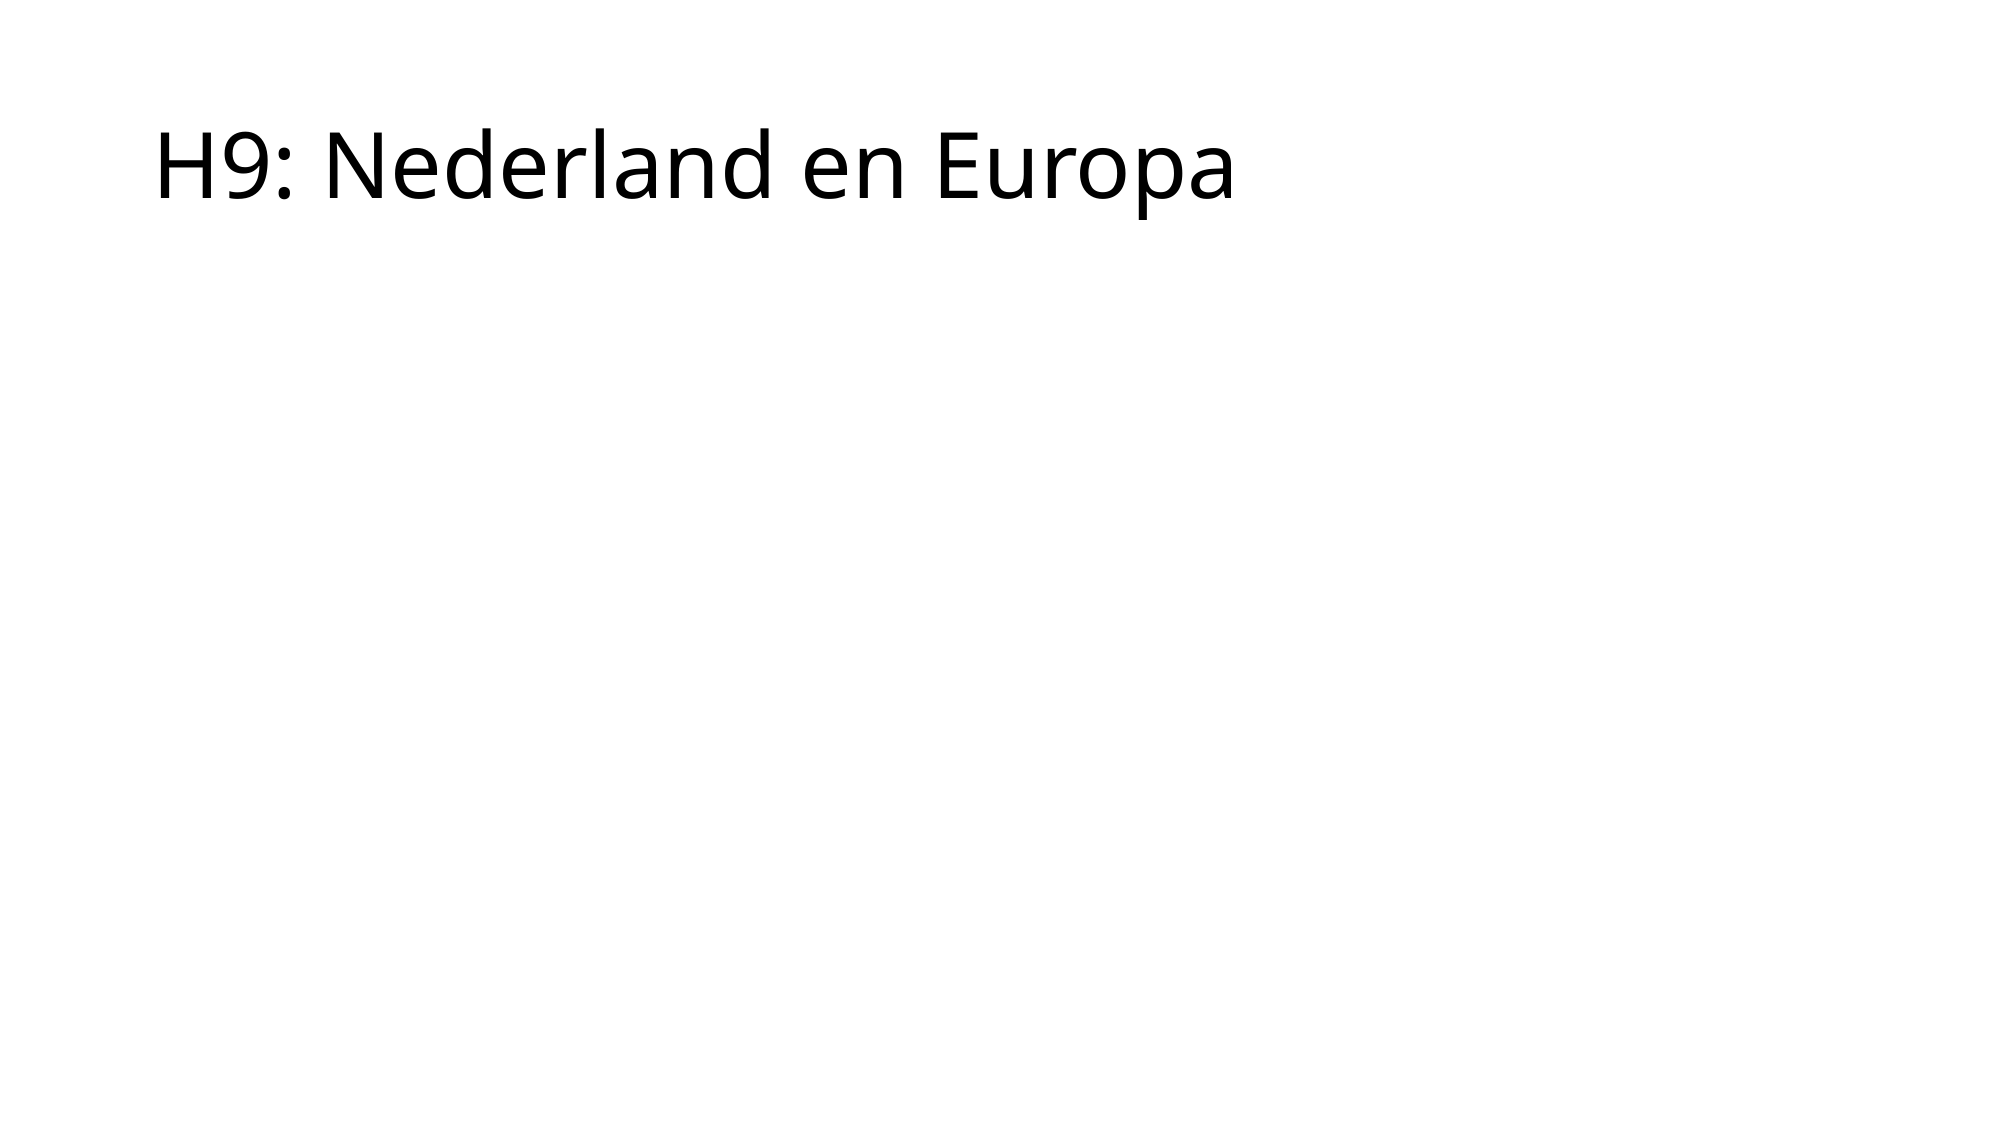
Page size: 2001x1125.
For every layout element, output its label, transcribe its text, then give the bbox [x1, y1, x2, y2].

title H9: Nederland en Europa [137, 59, 1863, 278]
